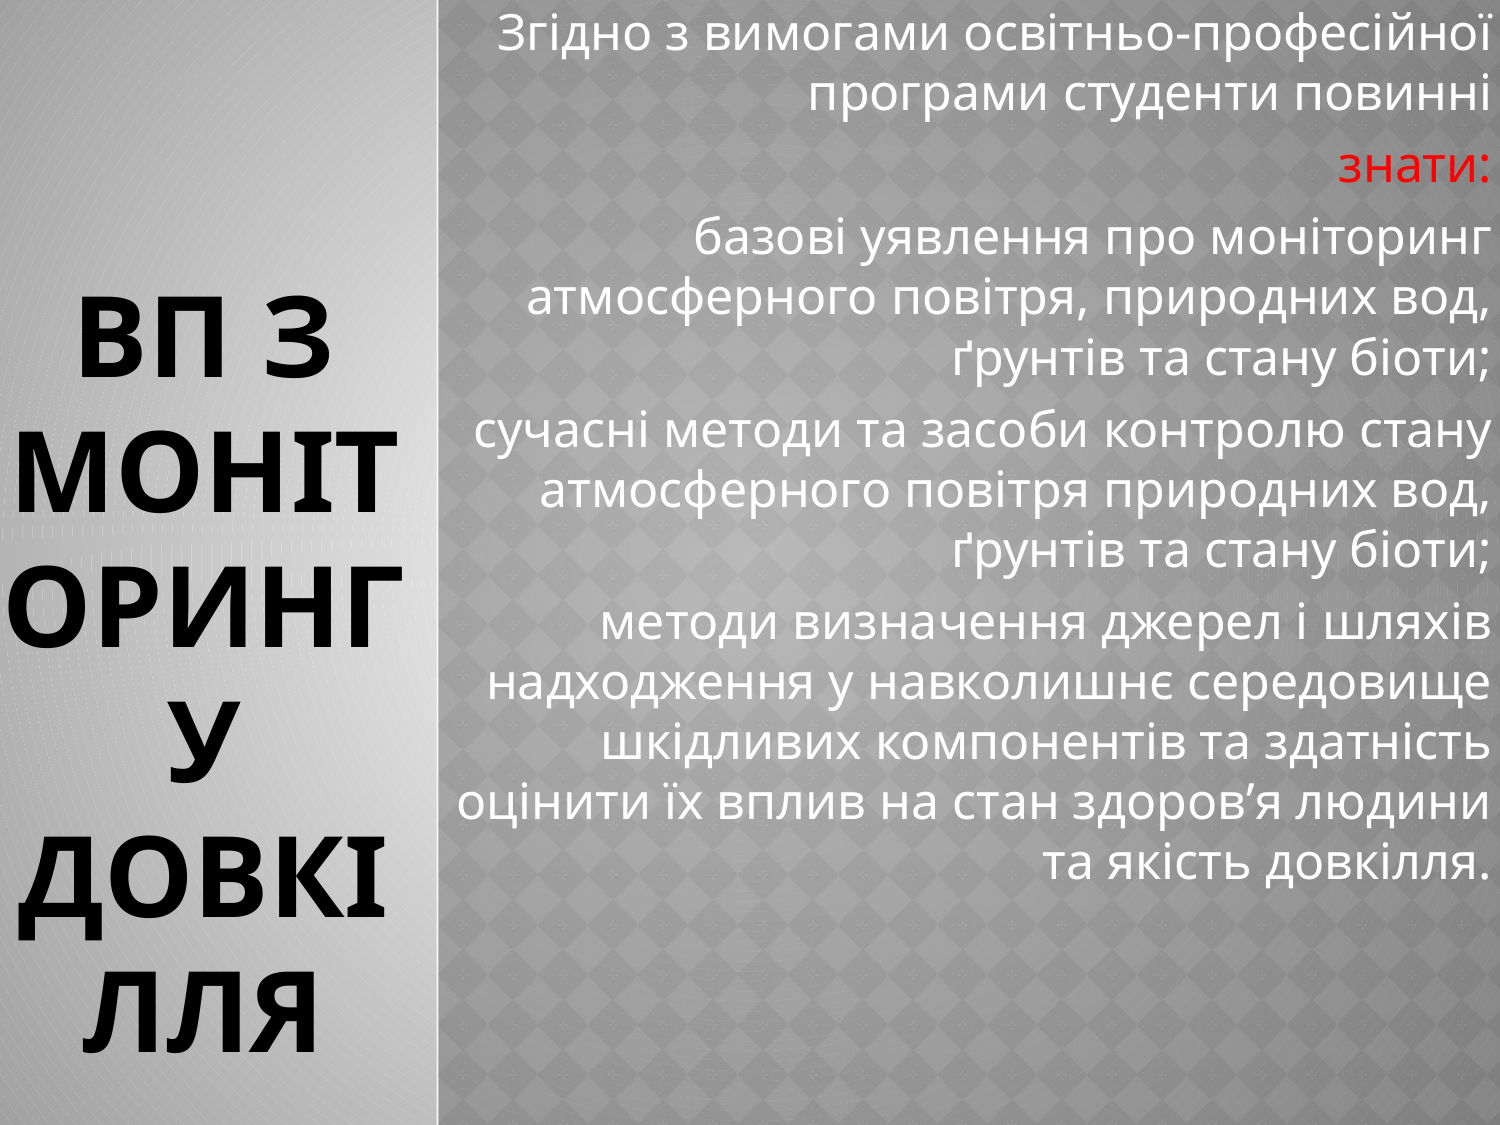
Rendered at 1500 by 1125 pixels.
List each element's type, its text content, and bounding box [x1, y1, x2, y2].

title ВП з моніторингу довкілля [0, 0, 408, 1083]
subtitle Згідно з вимогами освітньо-професійної програми студенти повинні знати: базові уявлення про моніторинг атмосферного повітря, природних вод, ґрунтів та стану біоти; сучасні методи та засоби контролю стану атмосферного повітря природних вод, ґрунтів та стану біоти; методи визначення джерел і шляхів надходження у навколишнє середовище шкідливих компонентів та здатність оцінити їх вплив на стан здоров’я людини та якість довкілля. [442, 0, 1500, 1083]
